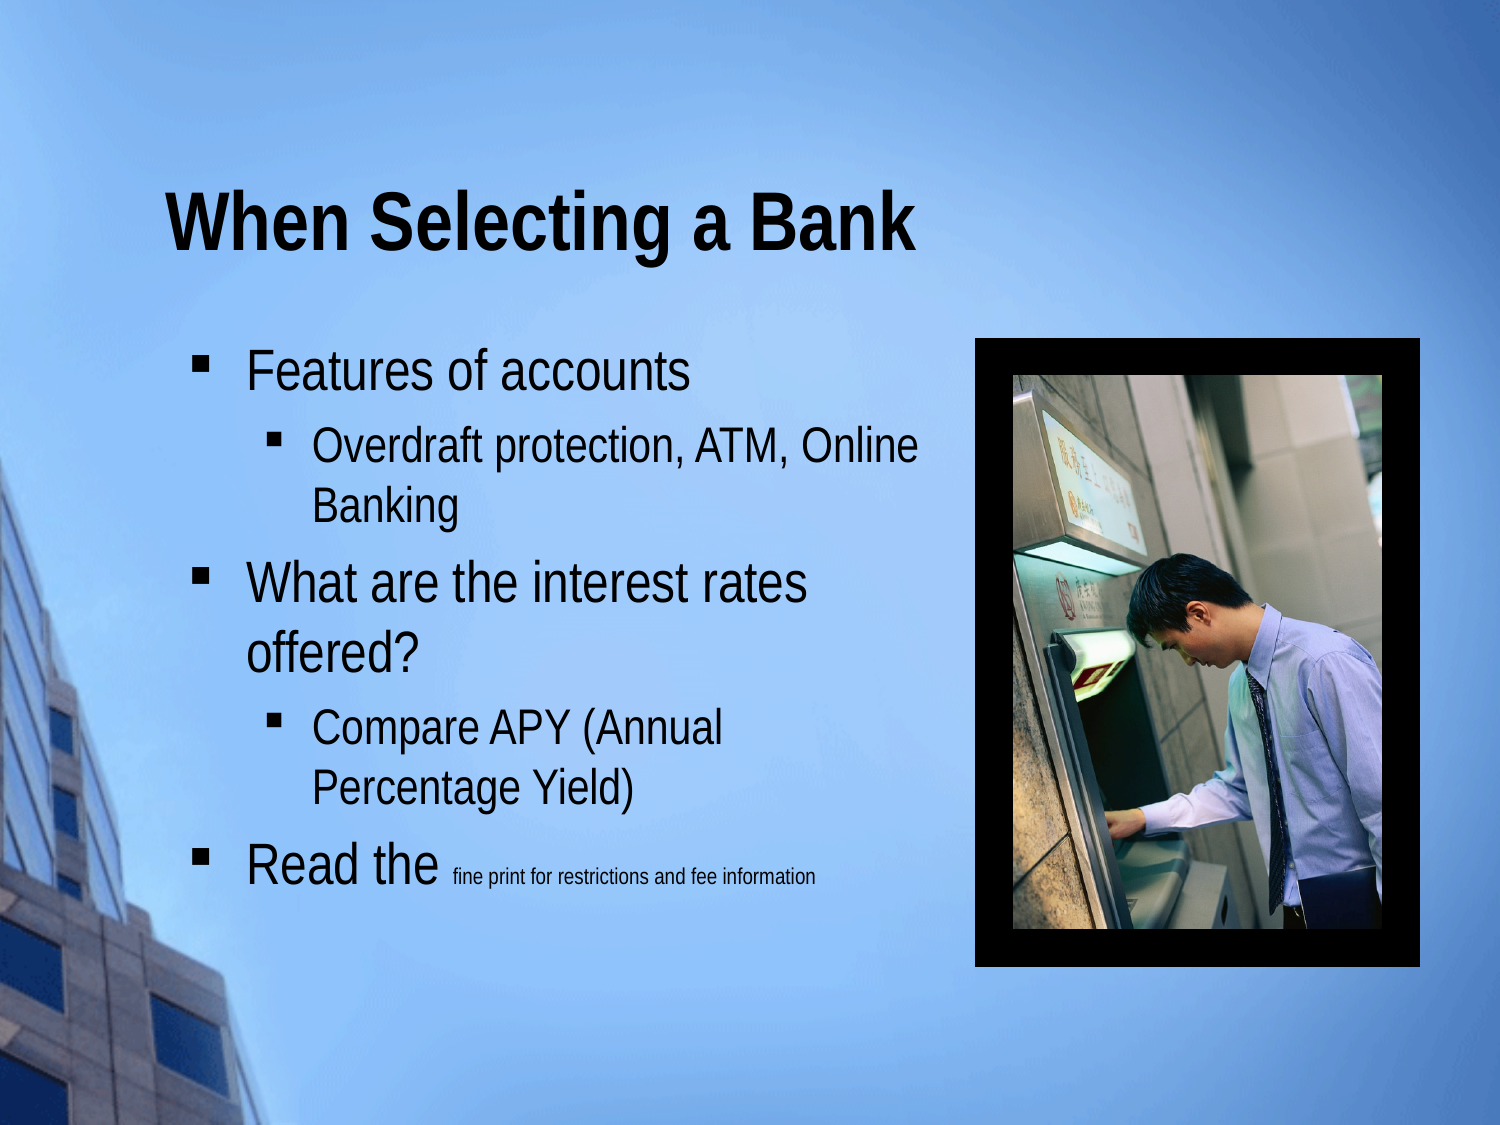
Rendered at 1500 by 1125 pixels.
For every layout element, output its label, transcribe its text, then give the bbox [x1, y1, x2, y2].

list Features of accounts Overdraft protection, ATM, Online Banking What are the interest rates offered? Compare APY (Annual Percentage Yield) Read the fine print for restrictions and fee information [174, 324, 951, 901]
title When Selecting a Bank [149, 112, 1313, 276]
picture [0, 0, 1500, 1125]
